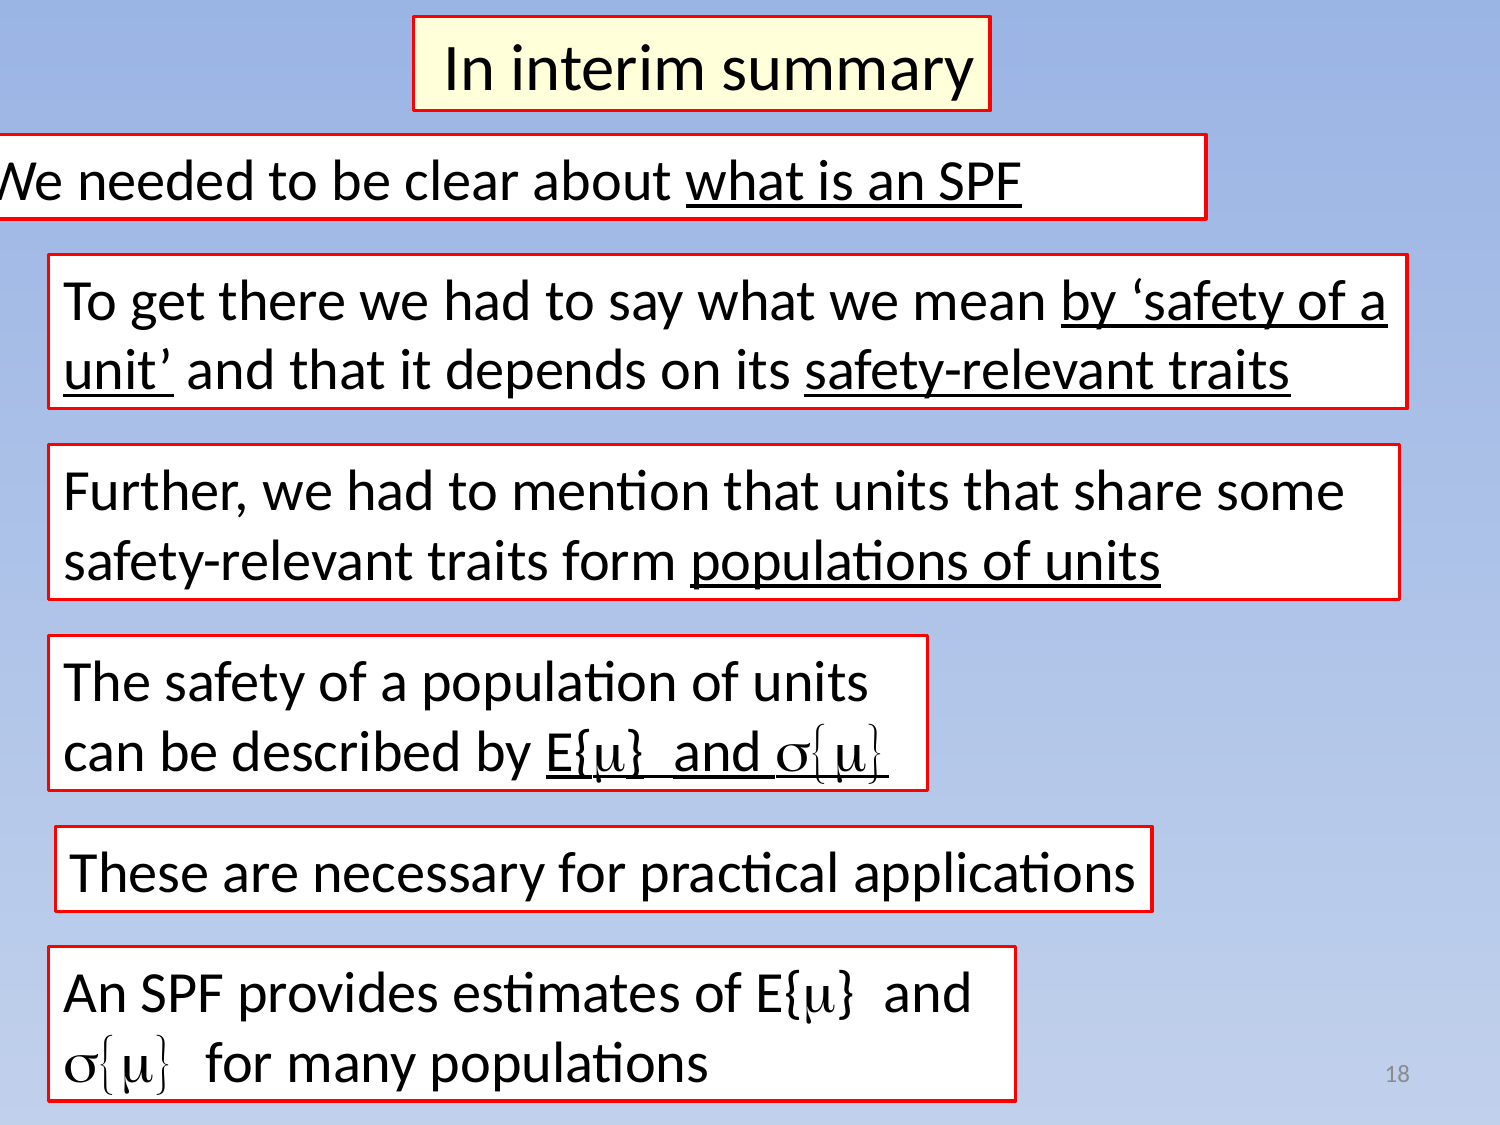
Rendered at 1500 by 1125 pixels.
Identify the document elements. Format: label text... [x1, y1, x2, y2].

text_box The safety of a population of units can be described by E{m} and s{m} [48, 635, 928, 791]
text_box These are necessary for practical applications [55, 826, 1153, 912]
text_box Further, we had to mention that units that share some safety-relevant traits form populations of units [48, 444, 1400, 600]
text_box An SPF provides estimates of E{m} and s{m} for many populations [48, 946, 1016, 1102]
text_box To get there we had to say what we mean by ‘safety of a unit’ and that it depends on its safety-relevant traits [48, 254, 1408, 409]
slide_number 18 [1074, 1042, 1425, 1103]
text_box We needed to be clear about what is an SPF [0, 134, 1207, 219]
text_box In interim summary [413, 16, 991, 111]
